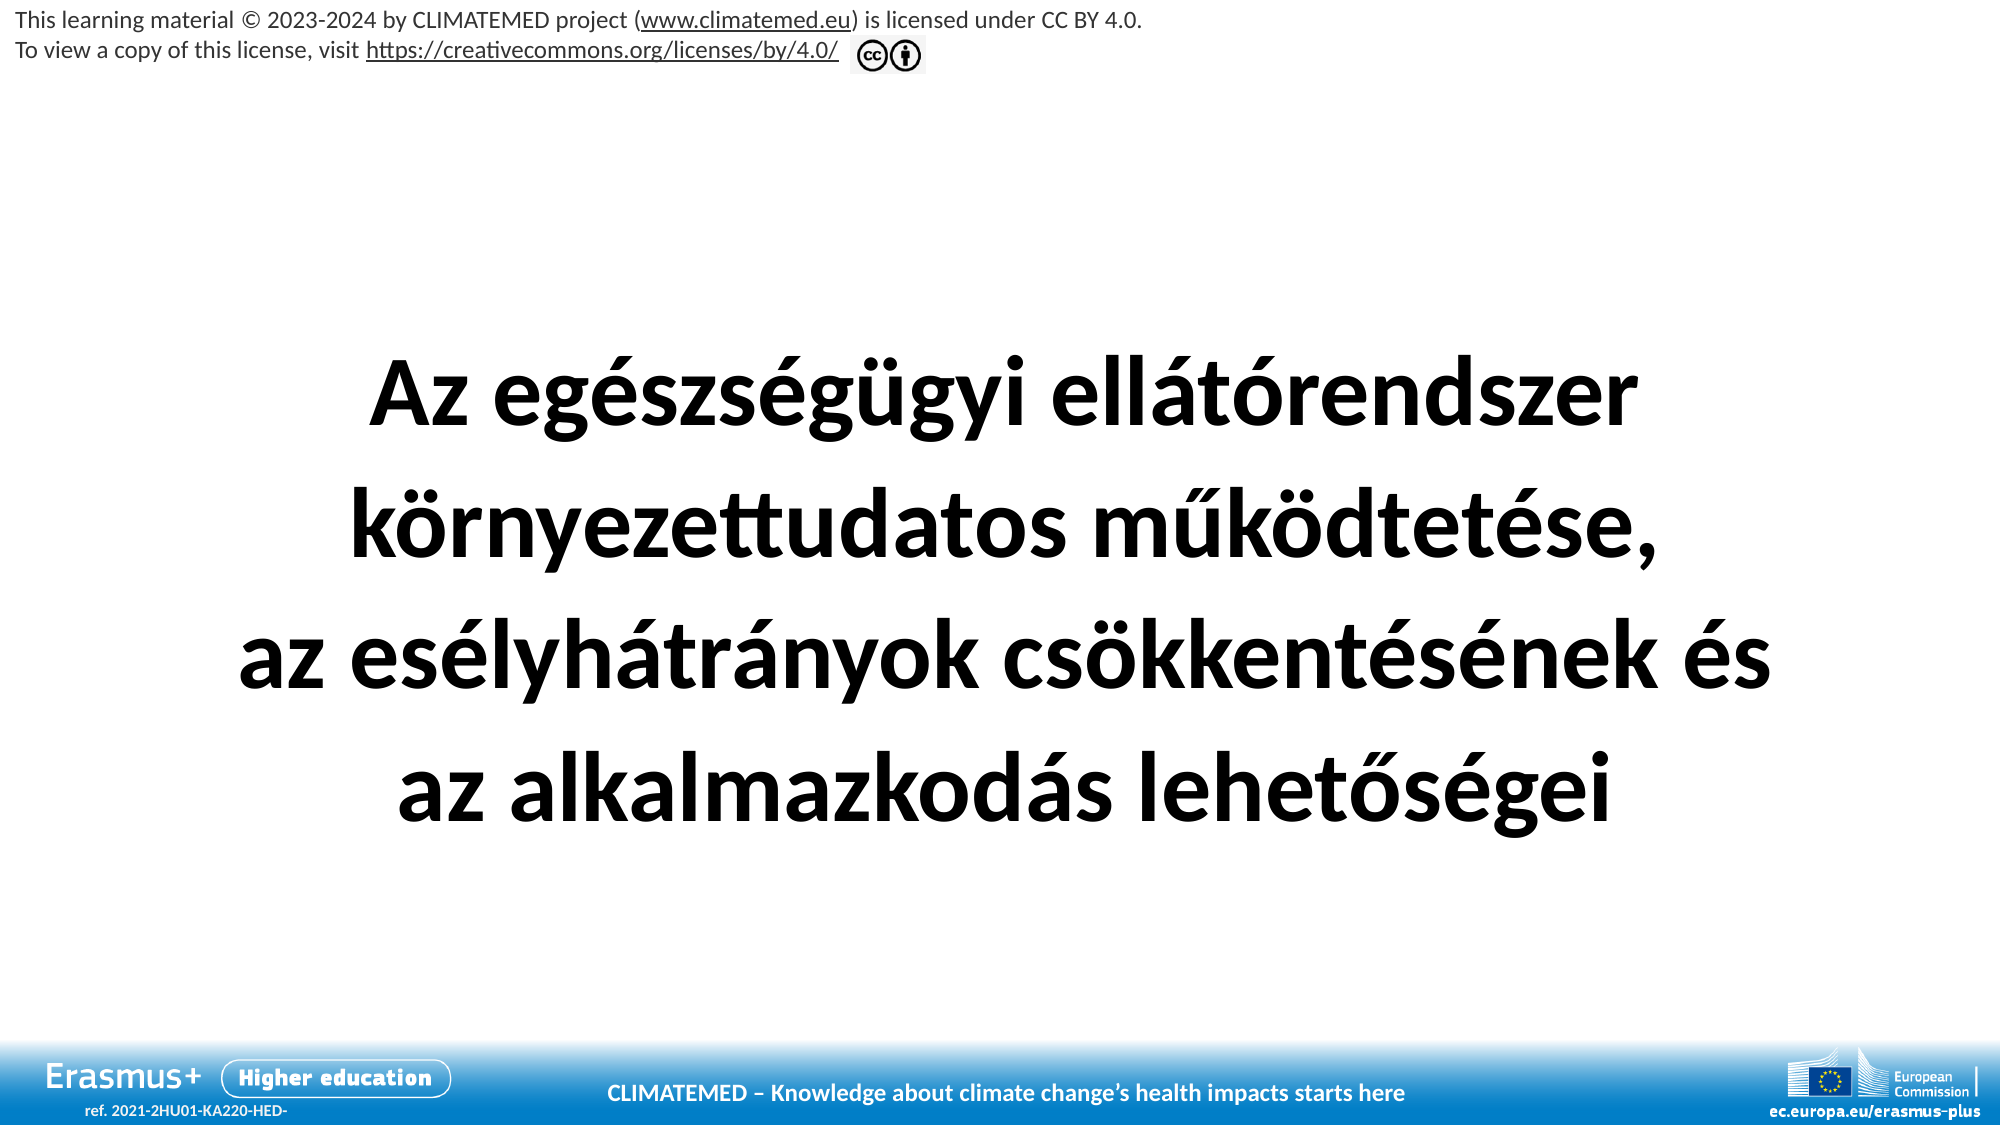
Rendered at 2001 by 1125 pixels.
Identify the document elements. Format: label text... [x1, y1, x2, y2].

picture [850, 35, 926, 74]
picture [0, 899, 2000, 1125]
title Az egészségügyi ellátórendszer környezettudatos működtetése, az esélyhátrányok csökkentésének és az alkalmazkodás lehetőségei [52, 243, 1959, 849]
